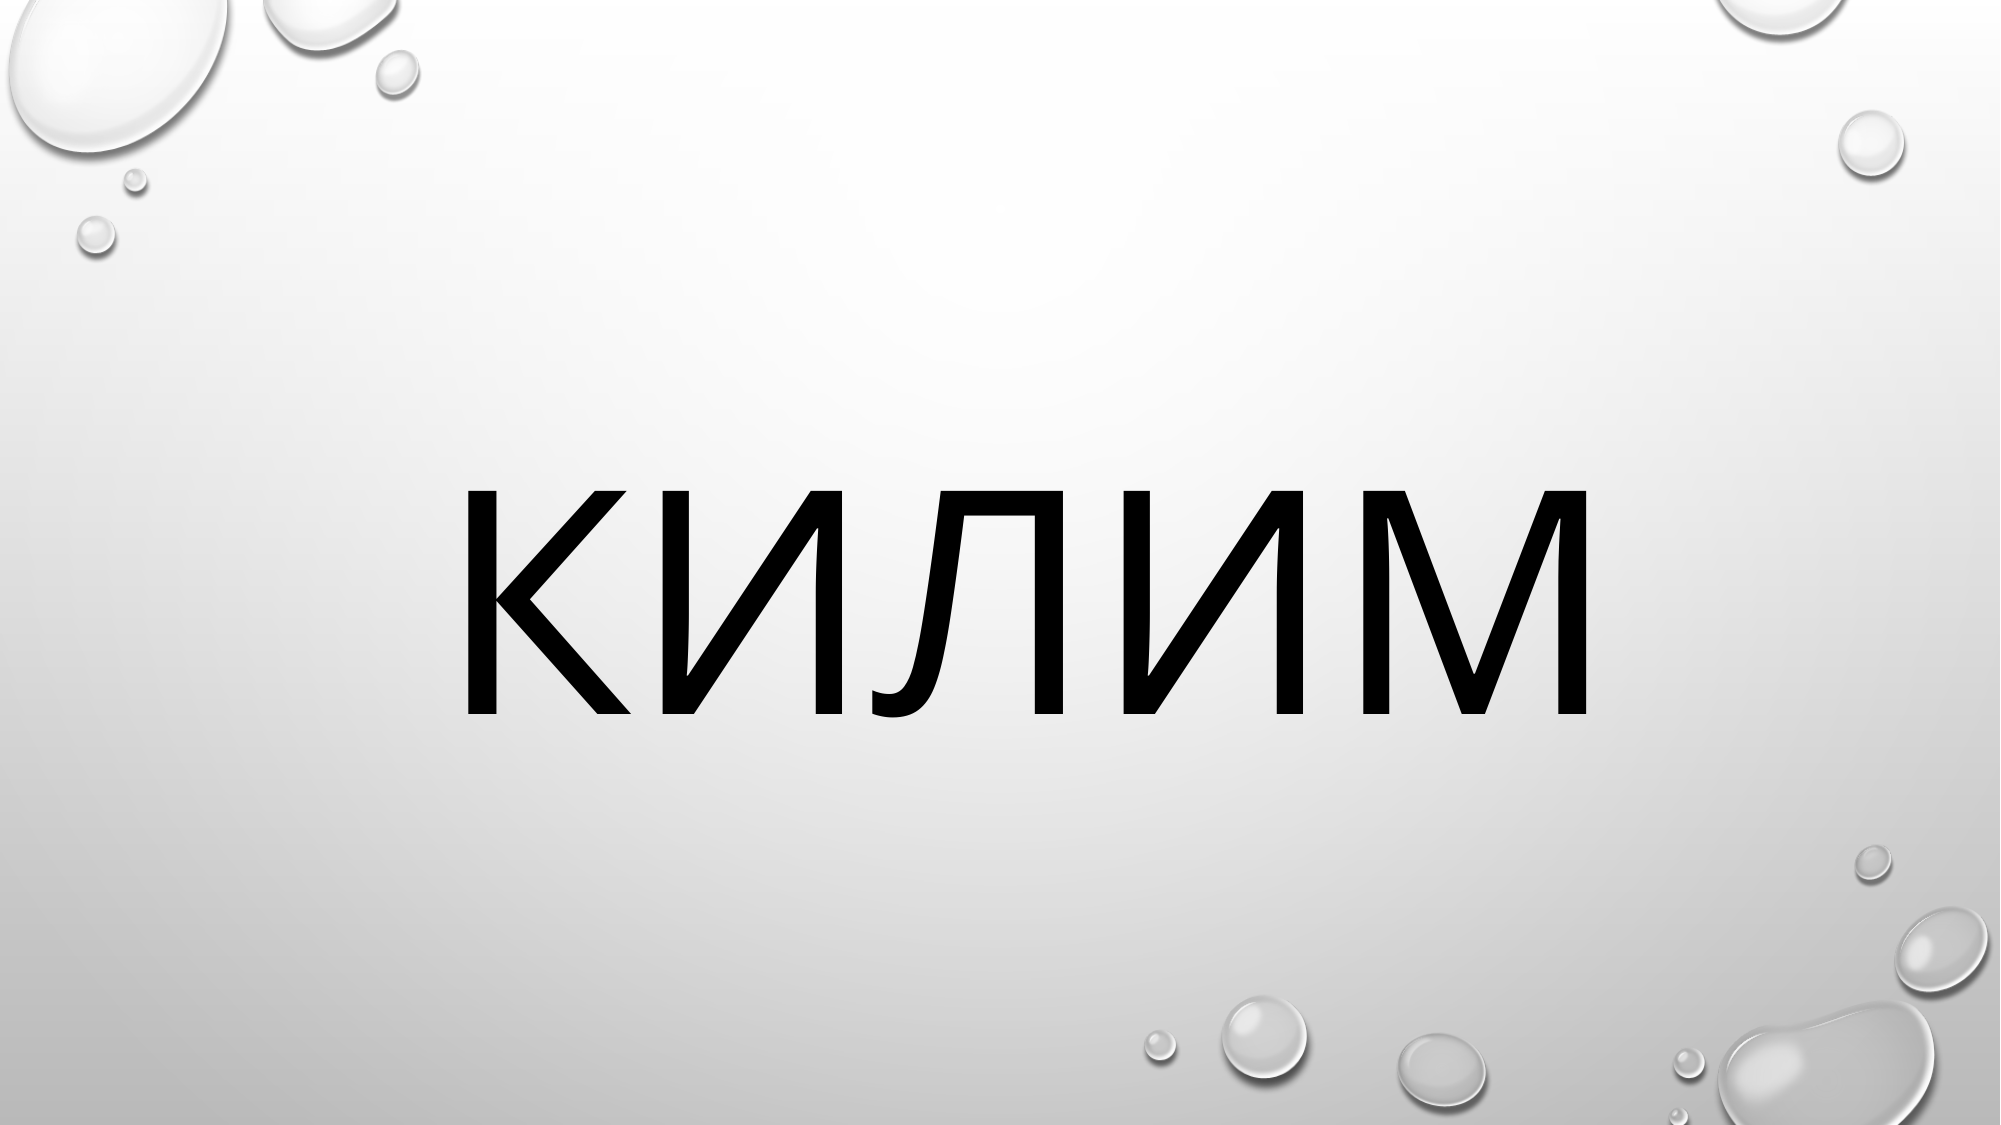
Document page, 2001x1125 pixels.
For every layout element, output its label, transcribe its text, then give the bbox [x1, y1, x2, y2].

picture [0, 0, 2000, 1125]
title килим [149, 135, 1906, 790]
